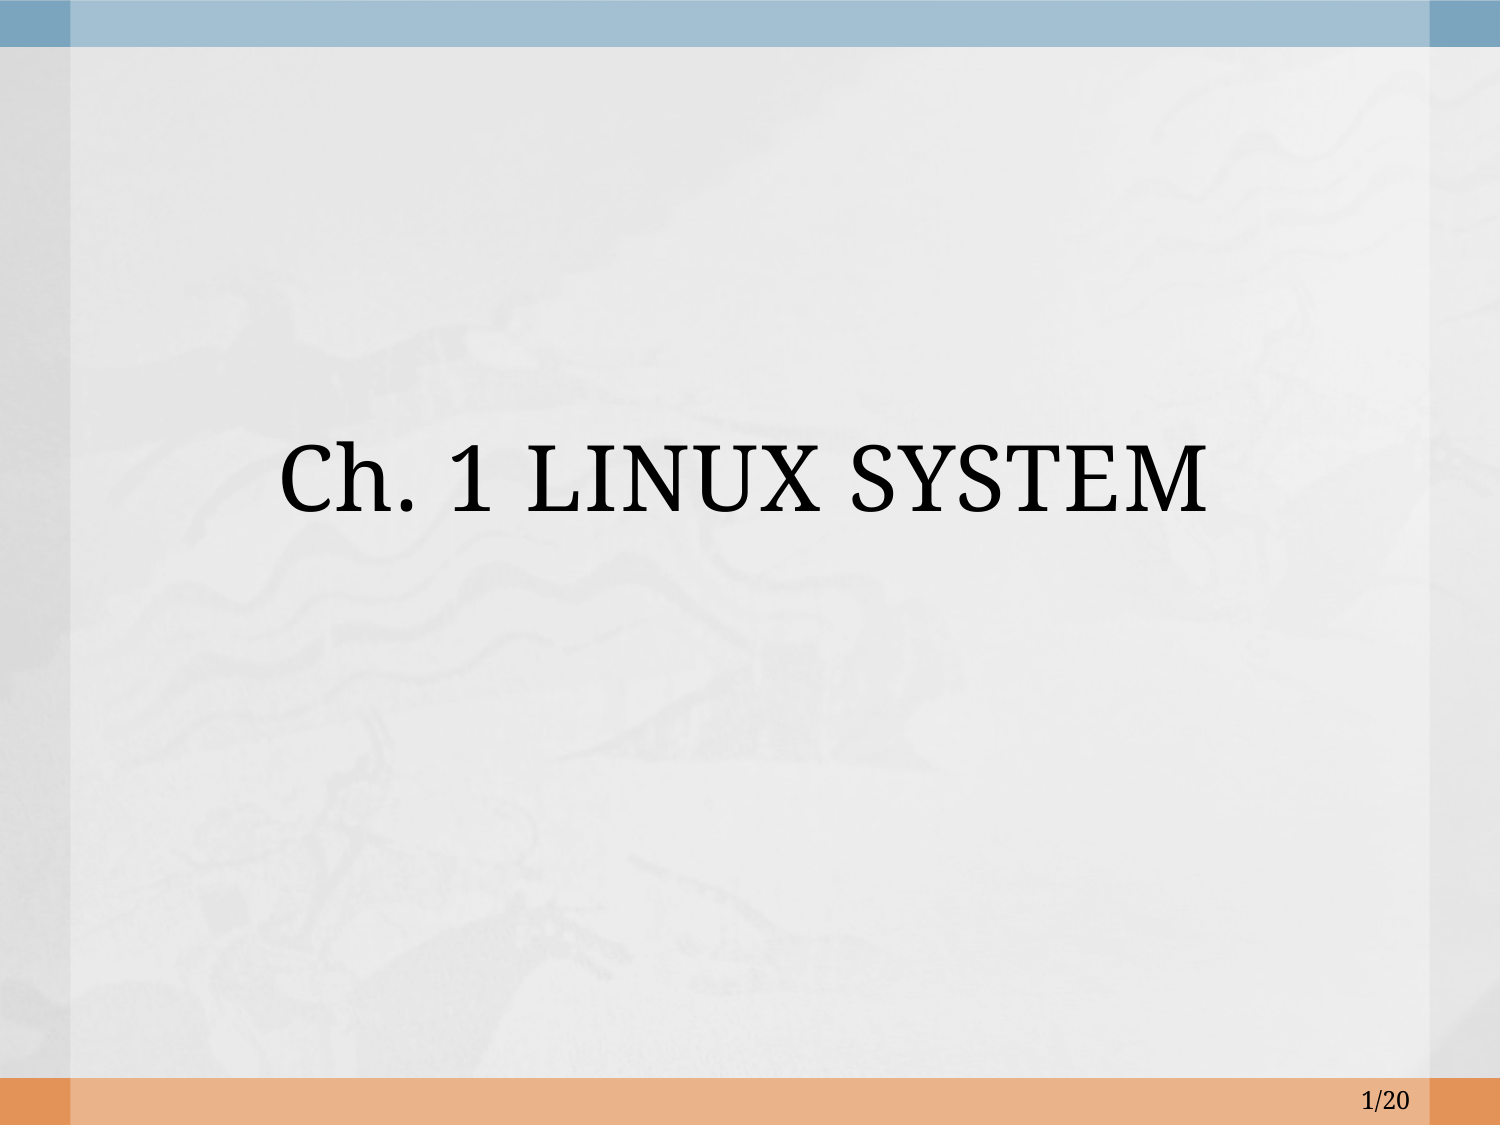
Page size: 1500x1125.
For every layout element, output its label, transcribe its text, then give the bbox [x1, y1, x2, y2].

title Ch. 1 LINUX SYSTEM [117, 351, 1372, 598]
slide_number 1 [1074, 1078, 1425, 1125]
